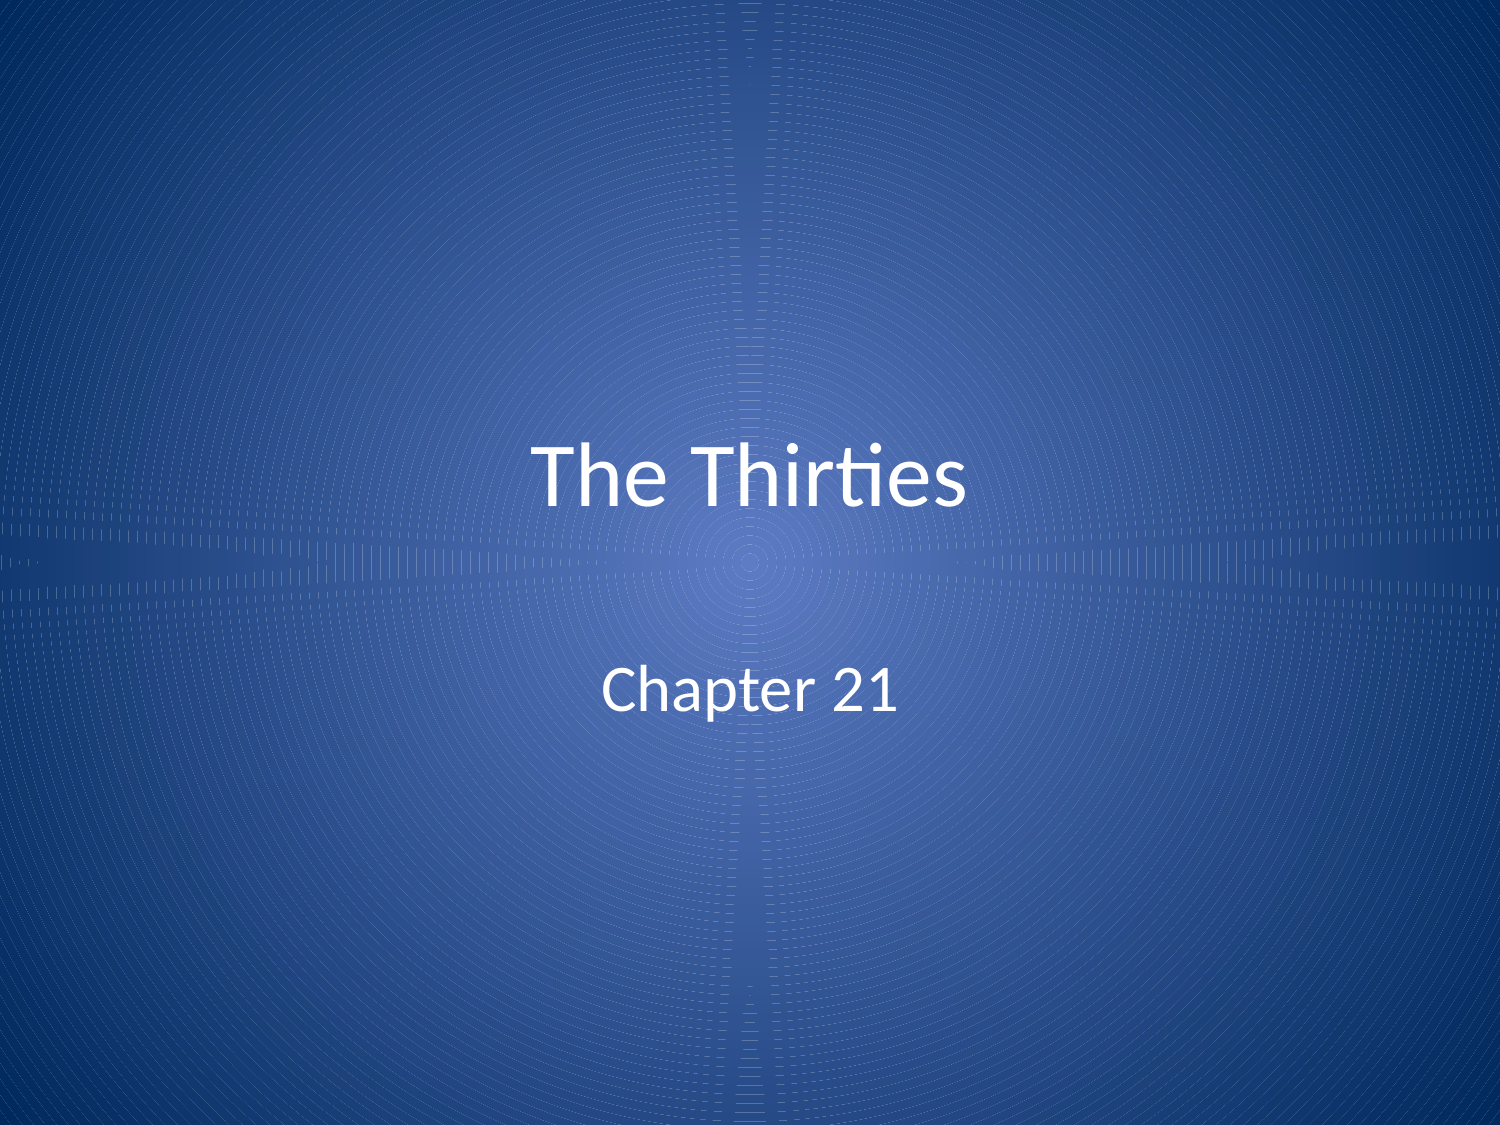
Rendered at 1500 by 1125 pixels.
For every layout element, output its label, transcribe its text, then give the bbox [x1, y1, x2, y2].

subtitle Chapter 21 [225, 637, 1275, 925]
title The Thirties [112, 349, 1388, 591]
